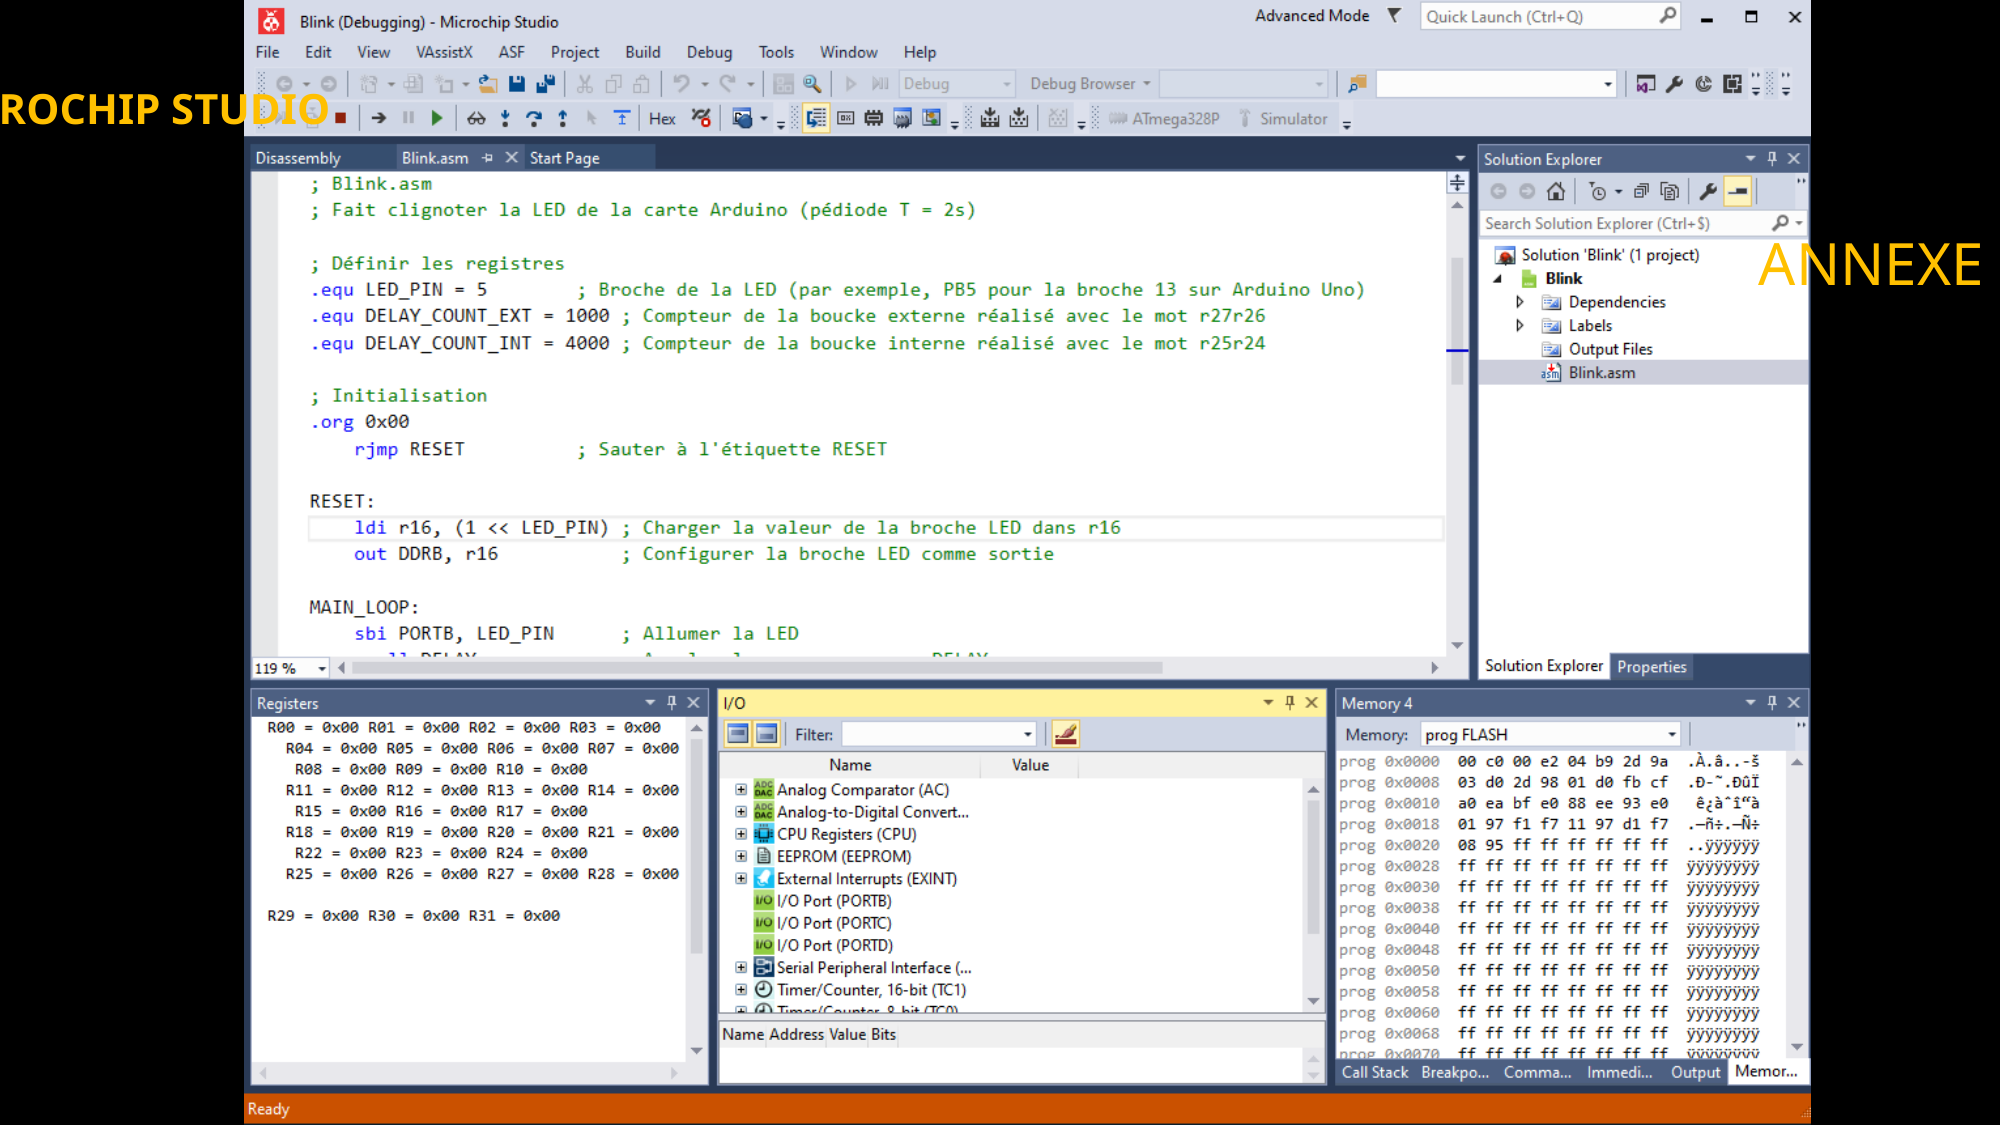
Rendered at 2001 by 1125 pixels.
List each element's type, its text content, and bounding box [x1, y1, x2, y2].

picture [243, 0, 1811, 1125]
text_box ANNEXE 2 [1811, 219, 2000, 305]
text_box MICROCHIP STUDIO [0, 75, 243, 141]
